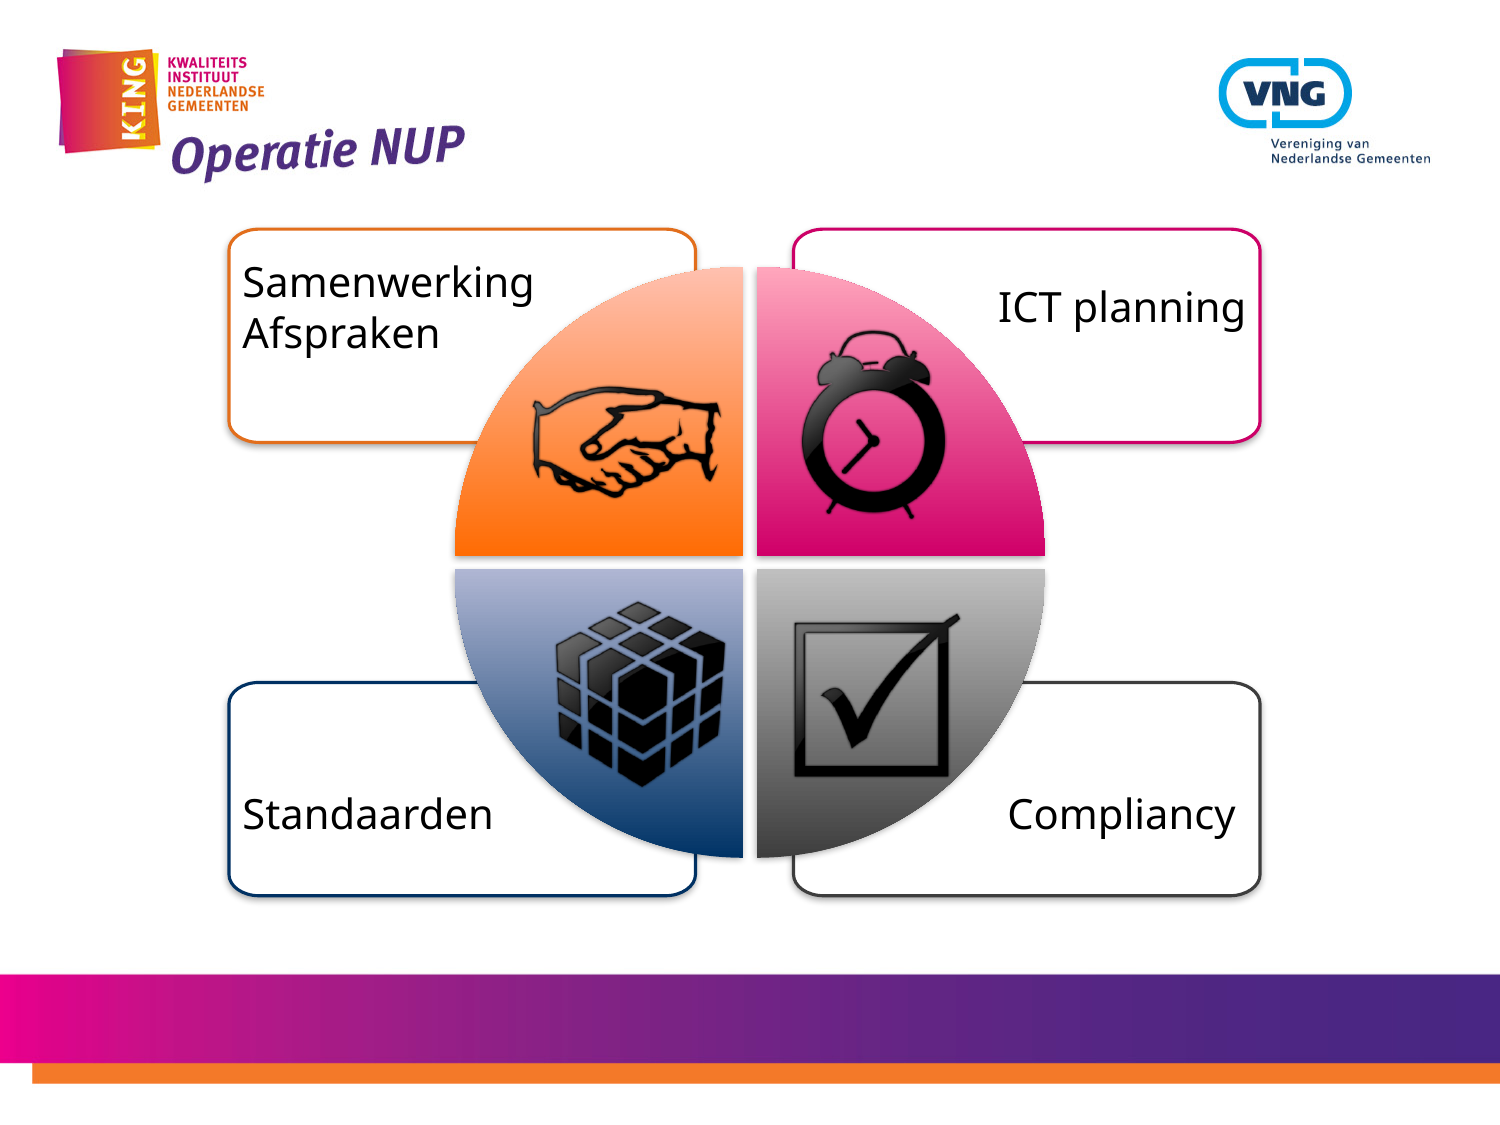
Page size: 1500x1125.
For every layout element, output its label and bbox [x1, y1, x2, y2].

text_box [228, 228, 1261, 897]
picture [0, 0, 1500, 1125]
